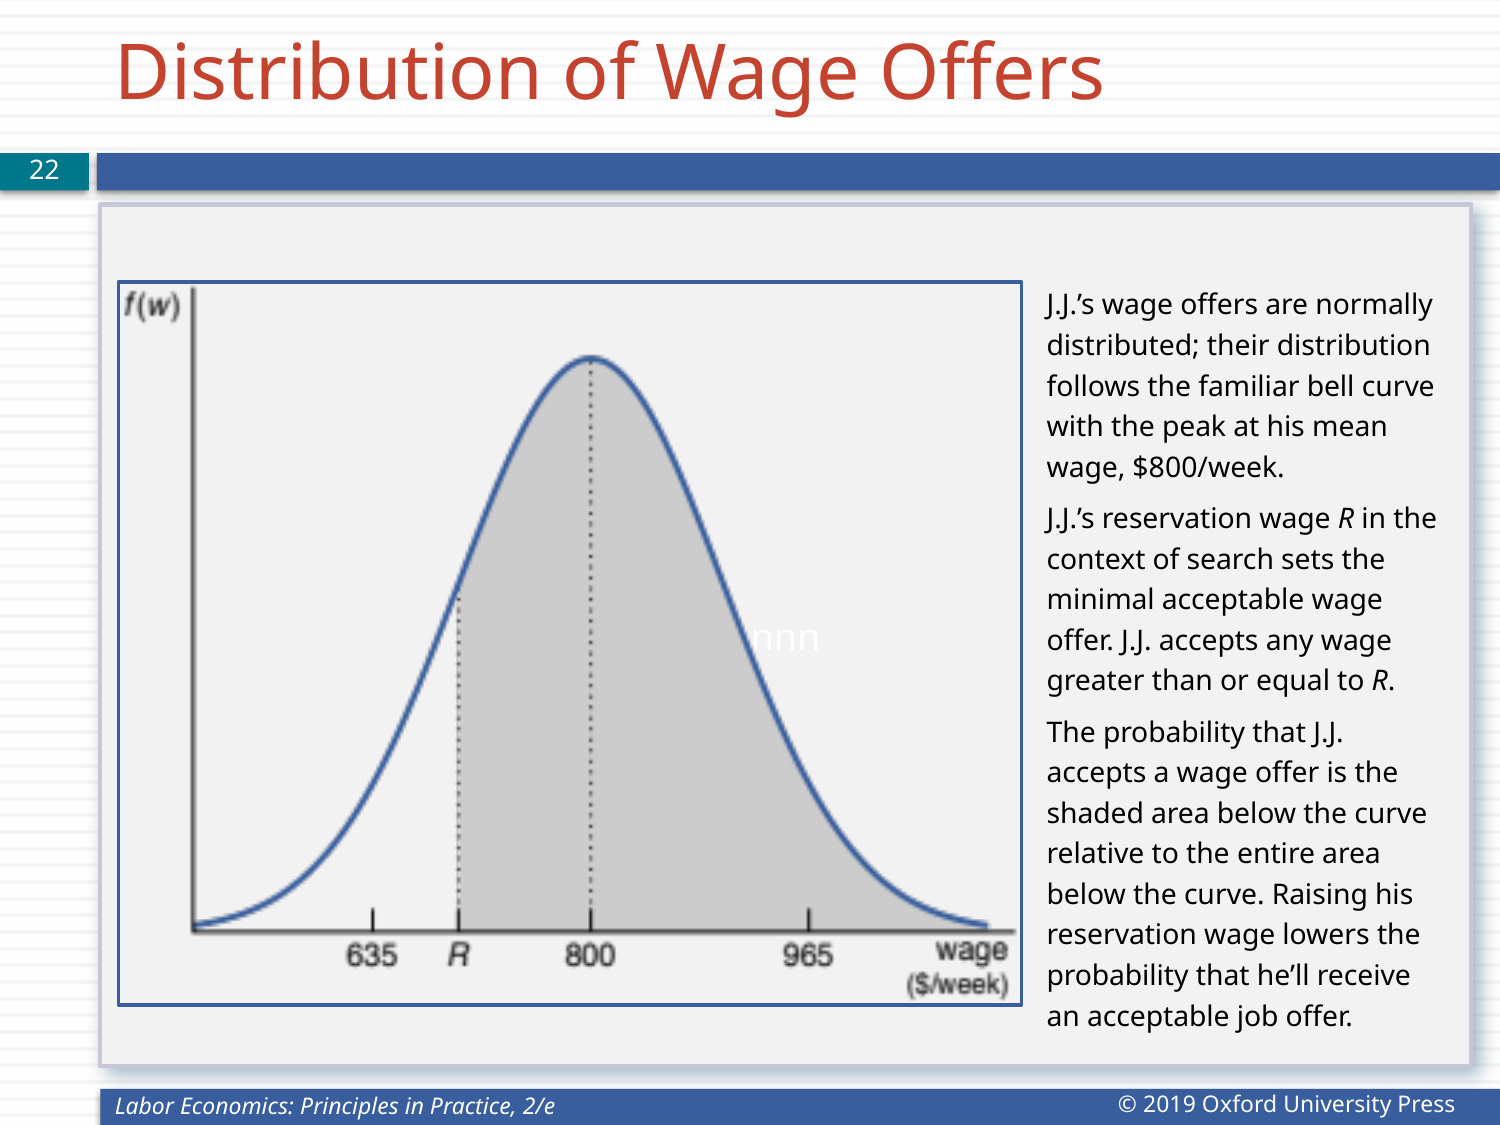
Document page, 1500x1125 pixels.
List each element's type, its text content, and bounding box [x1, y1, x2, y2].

picture [119, 283, 1021, 1004]
footer © 2019 Oxford University Press [825, 1090, 1471, 1125]
slide_number Labor Economics: Principles in Practice, 2/e [99, 1090, 745, 1125]
slide_number 21 [0, 153, 89, 191]
title Distribution of Wage Offers [99, 1, 1472, 136]
list J.J.’s wage offers are normally distributed; their distribution follows the familiar bell curve with the peak at his mean wage, $800/week. J.J.’s reservation wage R in the context of search sets the minimal acceptable wage offer. J.J. accepts any wage greater than or equal to R. The probability that J.J. accepts a wage offer is the shaded area below the curve relative to the entire area below the curve. Raising his reservation wage lowers the probability that he’ll receive an acceptable job offer. [1031, 272, 1459, 1053]
